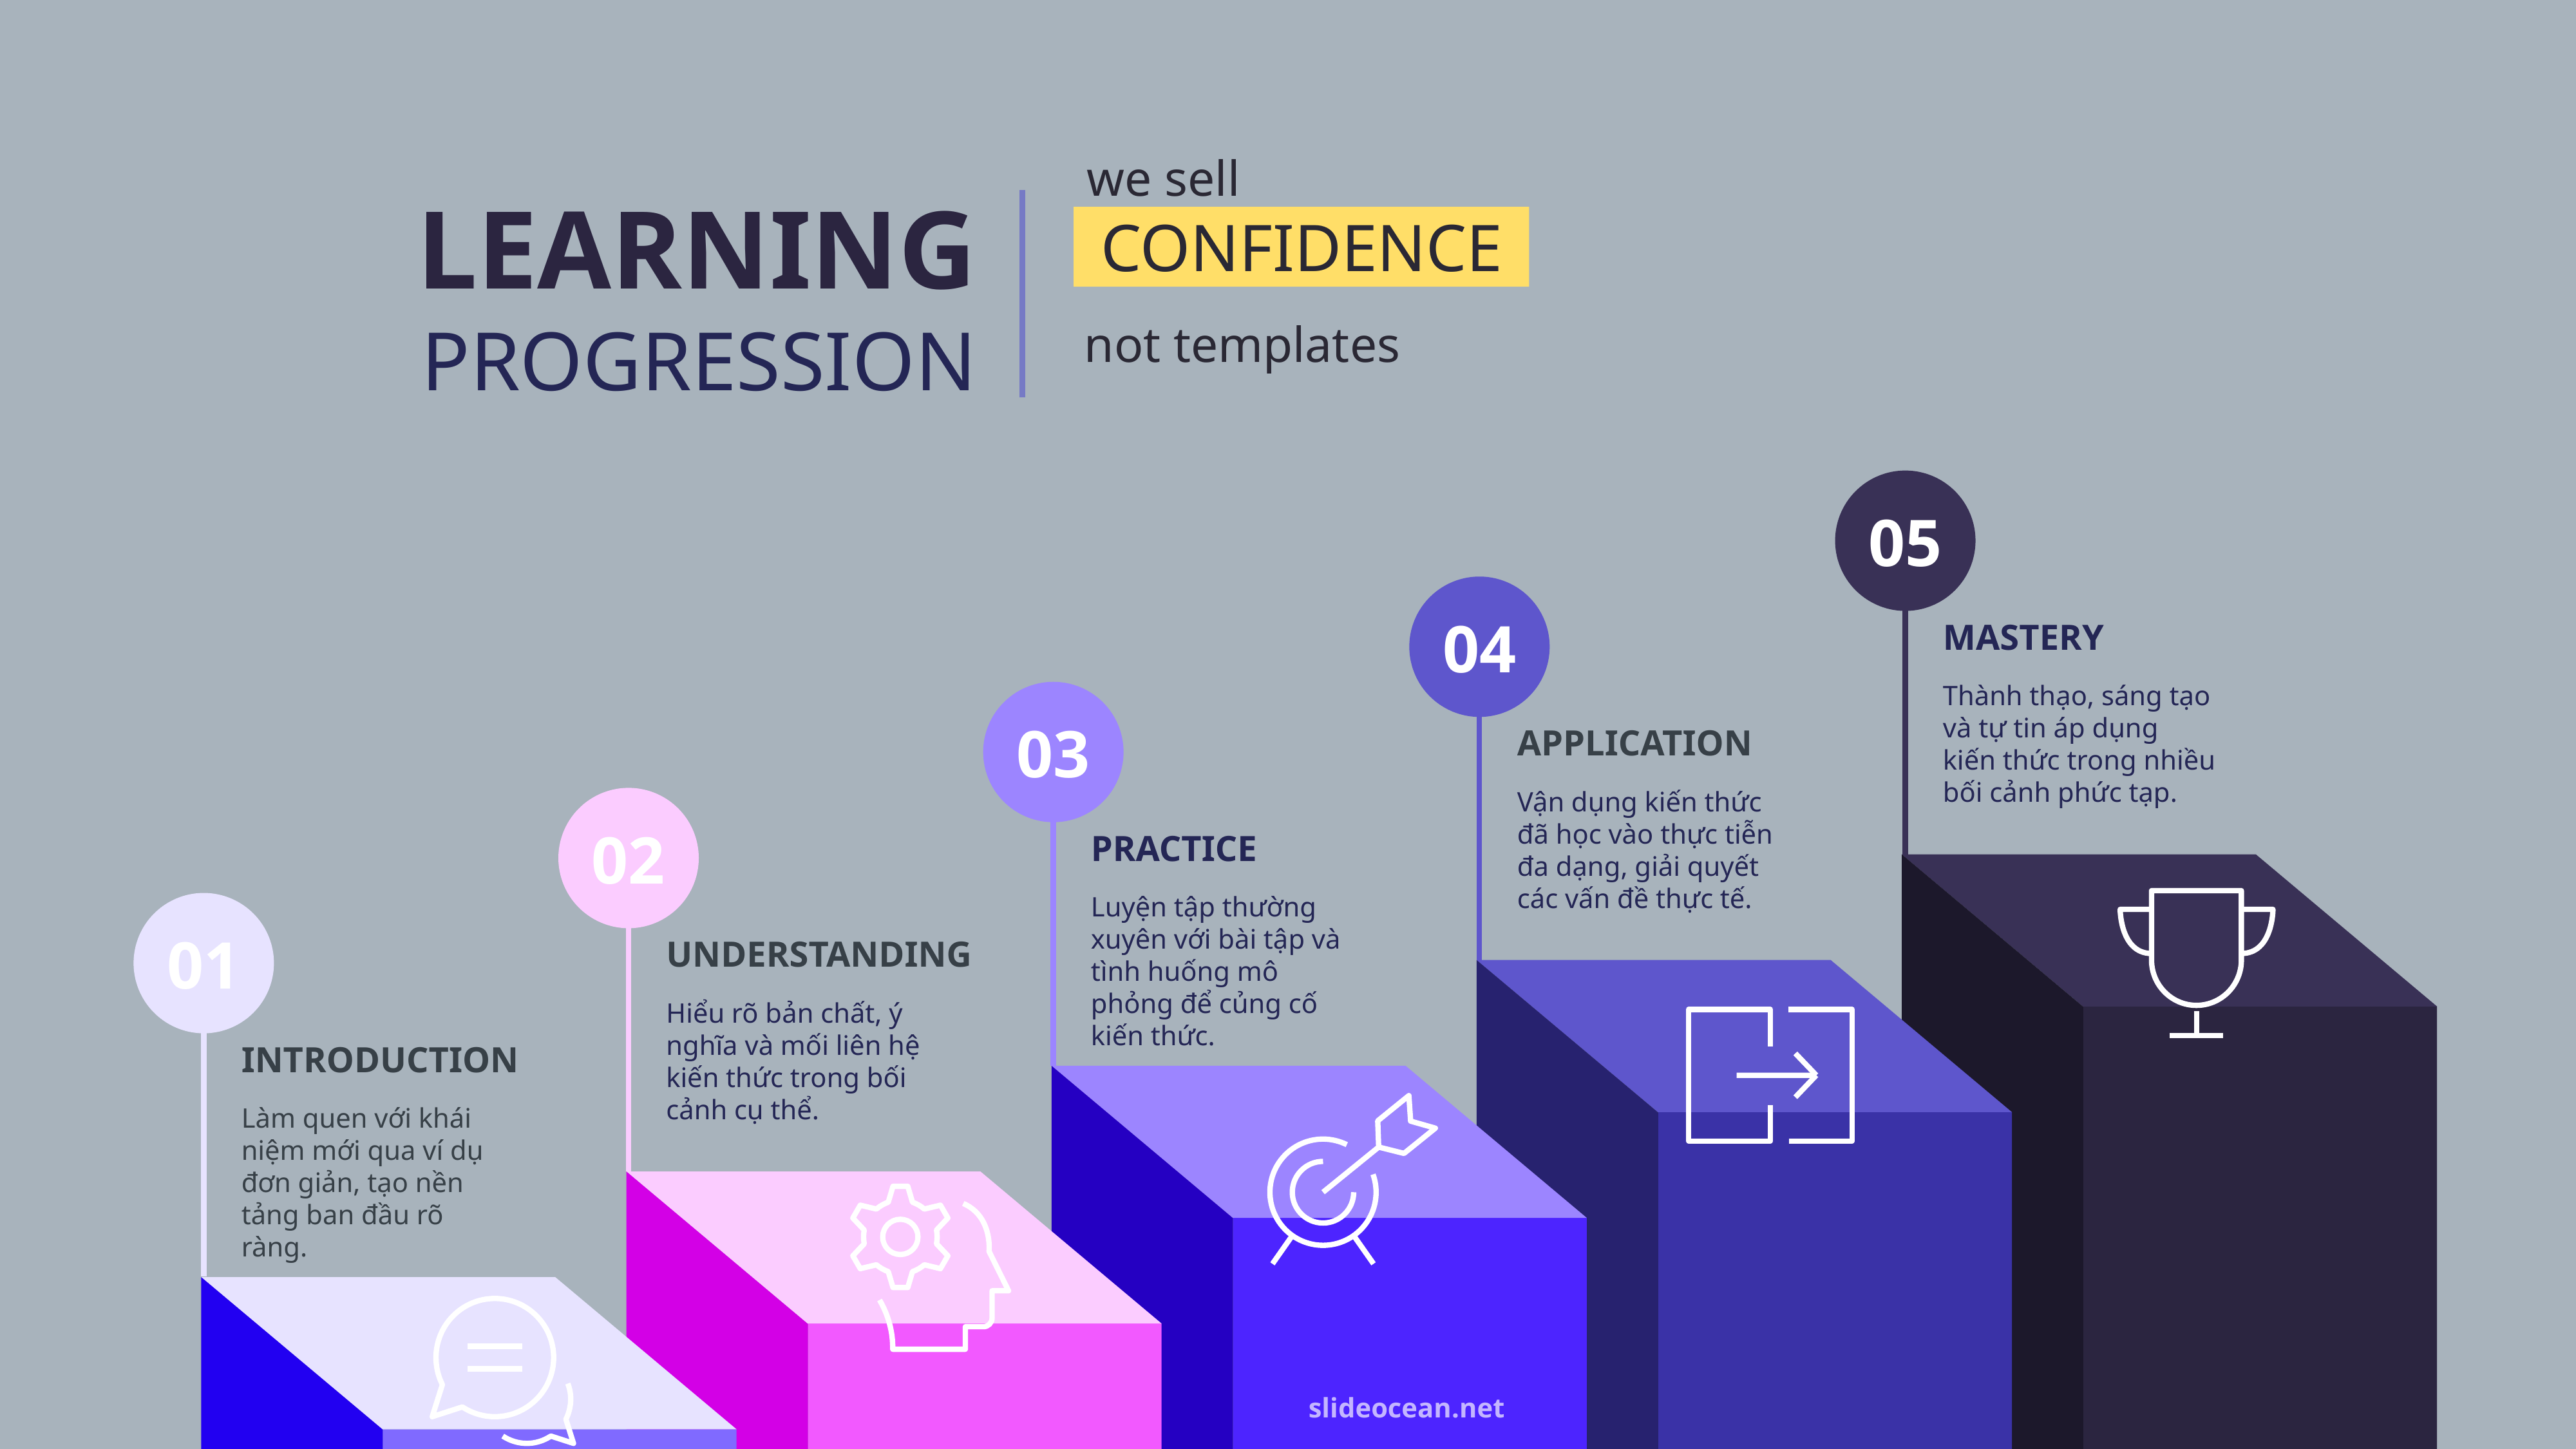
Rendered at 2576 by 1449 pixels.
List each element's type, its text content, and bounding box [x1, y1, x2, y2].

text_box UNDERSTANDING [656, 927, 982, 980]
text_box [1901, 854, 2438, 1449]
text_box INTRODUCTION [232, 1032, 557, 1084]
text_box 03 [982, 681, 1125, 824]
text_box Thành thạo, sáng tạo và tự tin áp dụng kiến thức trong nhiều bối cảnh phức tạp. [1933, 674, 2227, 813]
text_box 05 [1834, 469, 1977, 612]
text_box APPLICATION [1508, 716, 1833, 768]
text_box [1688, 1009, 1853, 1142]
text_box Làm quen với khái niệm mới qua ví dụ đơn giản, tạo nền tảng ban đầu rõ ràng. [232, 1096, 526, 1267]
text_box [1476, 960, 2012, 1449]
text_box not templates [1075, 308, 1410, 377]
text_box LEARNING PROGRESSION [407, 176, 987, 412]
text_box 02 [557, 786, 700, 929]
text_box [200, 1276, 737, 1449]
text_box 04 [1408, 575, 1551, 718]
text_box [1051, 1065, 1587, 1449]
text_box we sell [1077, 143, 1272, 211]
text_box [1522, 206, 1530, 288]
text_box MASTERY [1933, 610, 2259, 662]
text_box CONFIDENCE [1091, 202, 1522, 289]
text_box Vận dụng kiến thức đã học vào thực tiễn đa dạng, giải quyết các vấn đề thực tế. [1508, 779, 1801, 918]
text_box Luyện tập thường xuyên với bài tập và tình huống mô phỏng để củng cố kiến thức. [1081, 885, 1375, 1056]
text_box Hiểu rõ bản chất, ý nghĩa và mối liên hệ kiến thức trong bối cảnh cụ thể. [656, 991, 950, 1130]
text_box 01 [132, 891, 275, 1035]
text_box PRACTICE [1081, 821, 1407, 873]
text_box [625, 1171, 1162, 1449]
text_box [0, 95, 1023, 474]
text_box [1073, 206, 1091, 288]
